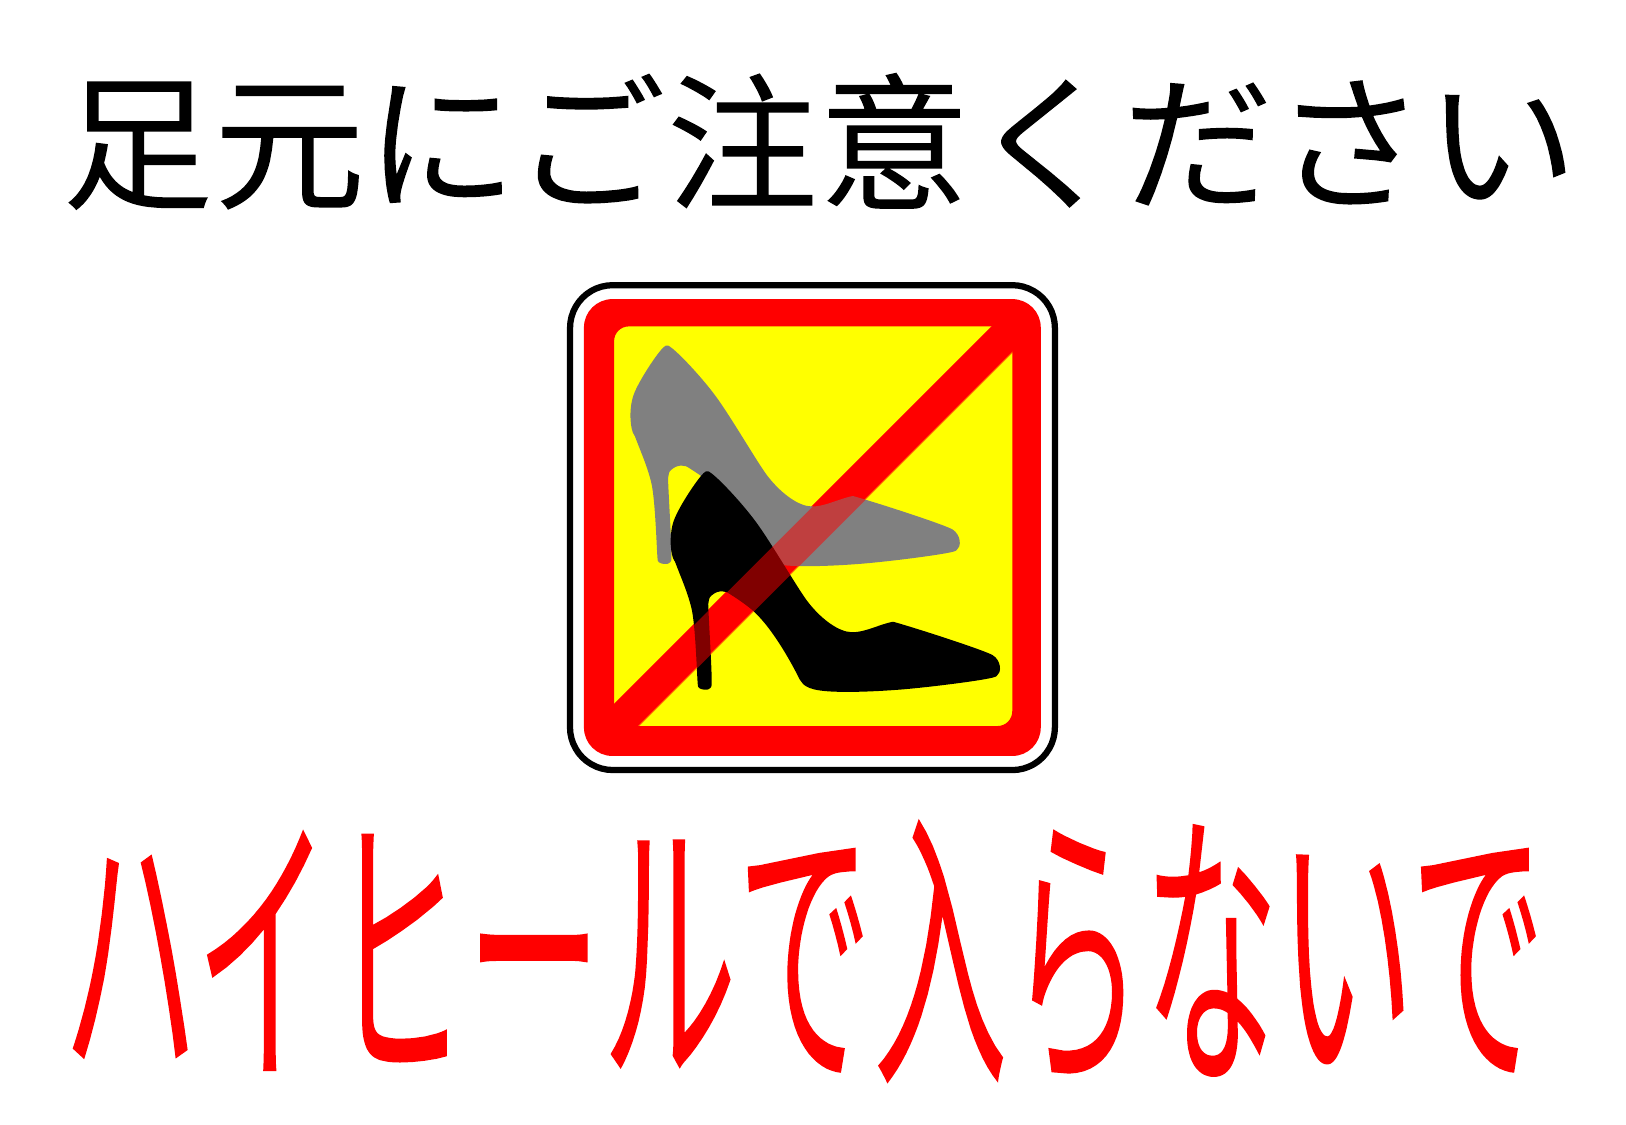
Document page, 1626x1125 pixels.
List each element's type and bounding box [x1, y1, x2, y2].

text_box [569, 284, 1056, 771]
